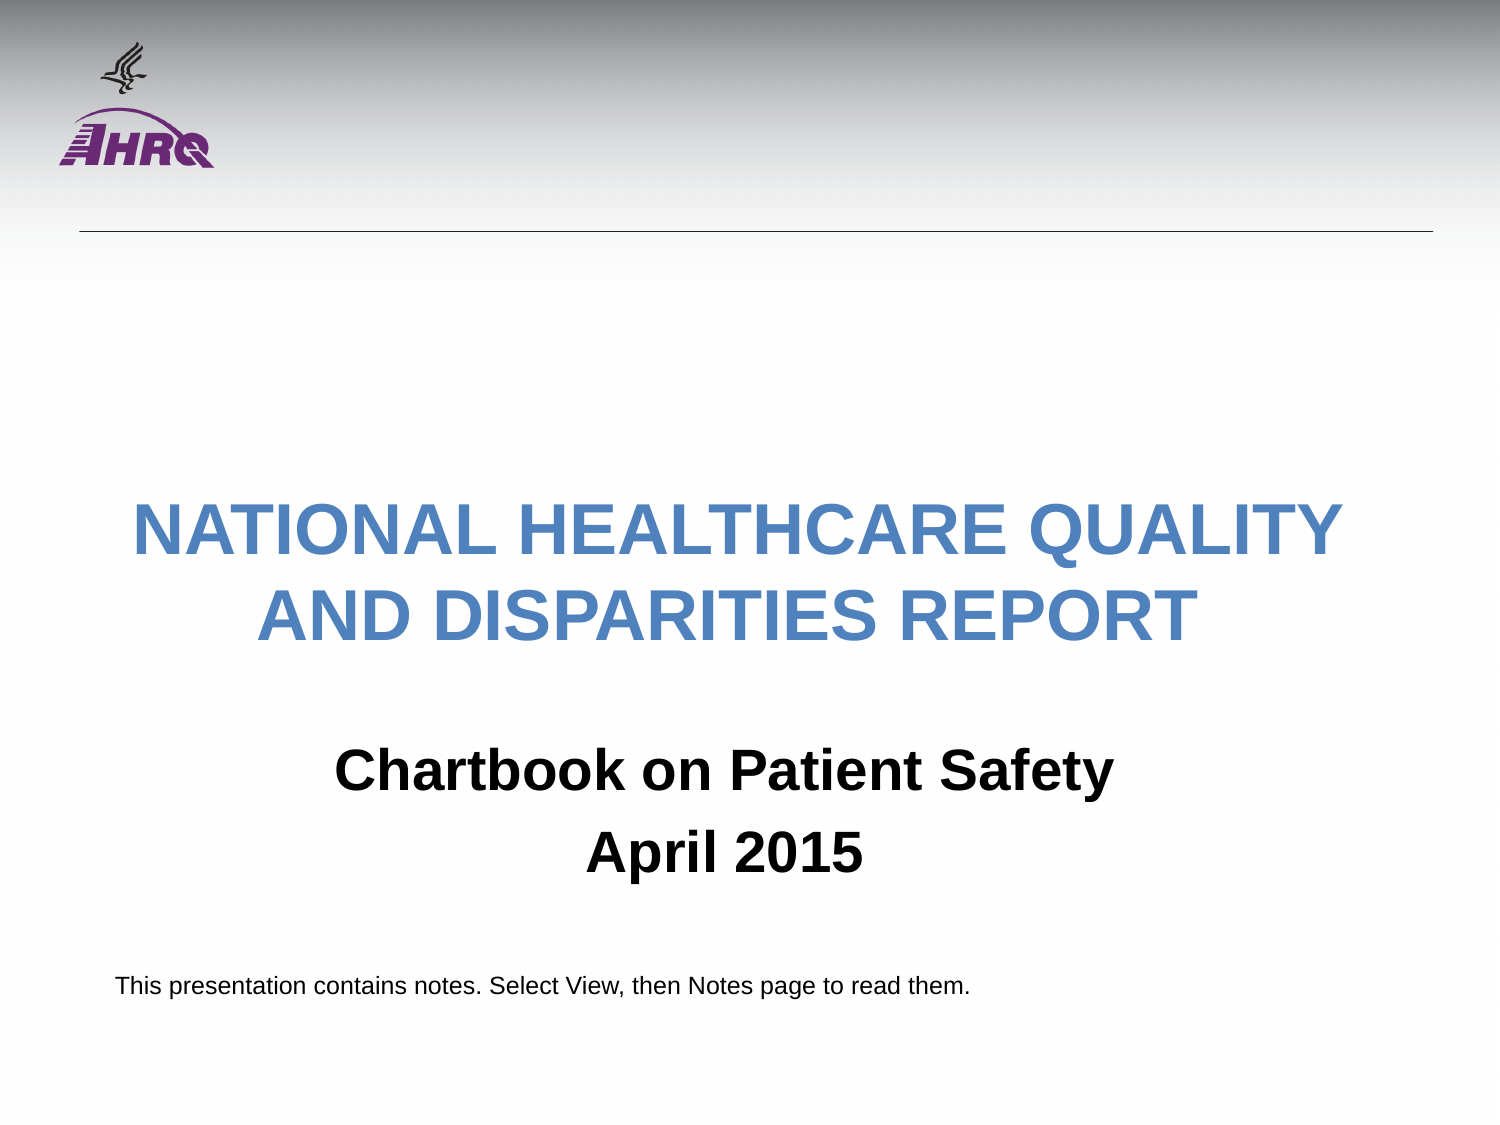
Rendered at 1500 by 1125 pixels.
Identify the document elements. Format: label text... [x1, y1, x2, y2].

title NATIONAL HEALTHCARE QUALITY AND DISPARITIES REPORT [99, 462, 1375, 675]
picture [0, 0, 1500, 1125]
text_box This presentation contains notes. Select View, then Notes page to read them. [99, 962, 1425, 1008]
subtitle Chartbook on Patient Safety April 2015 [200, 725, 1250, 900]
